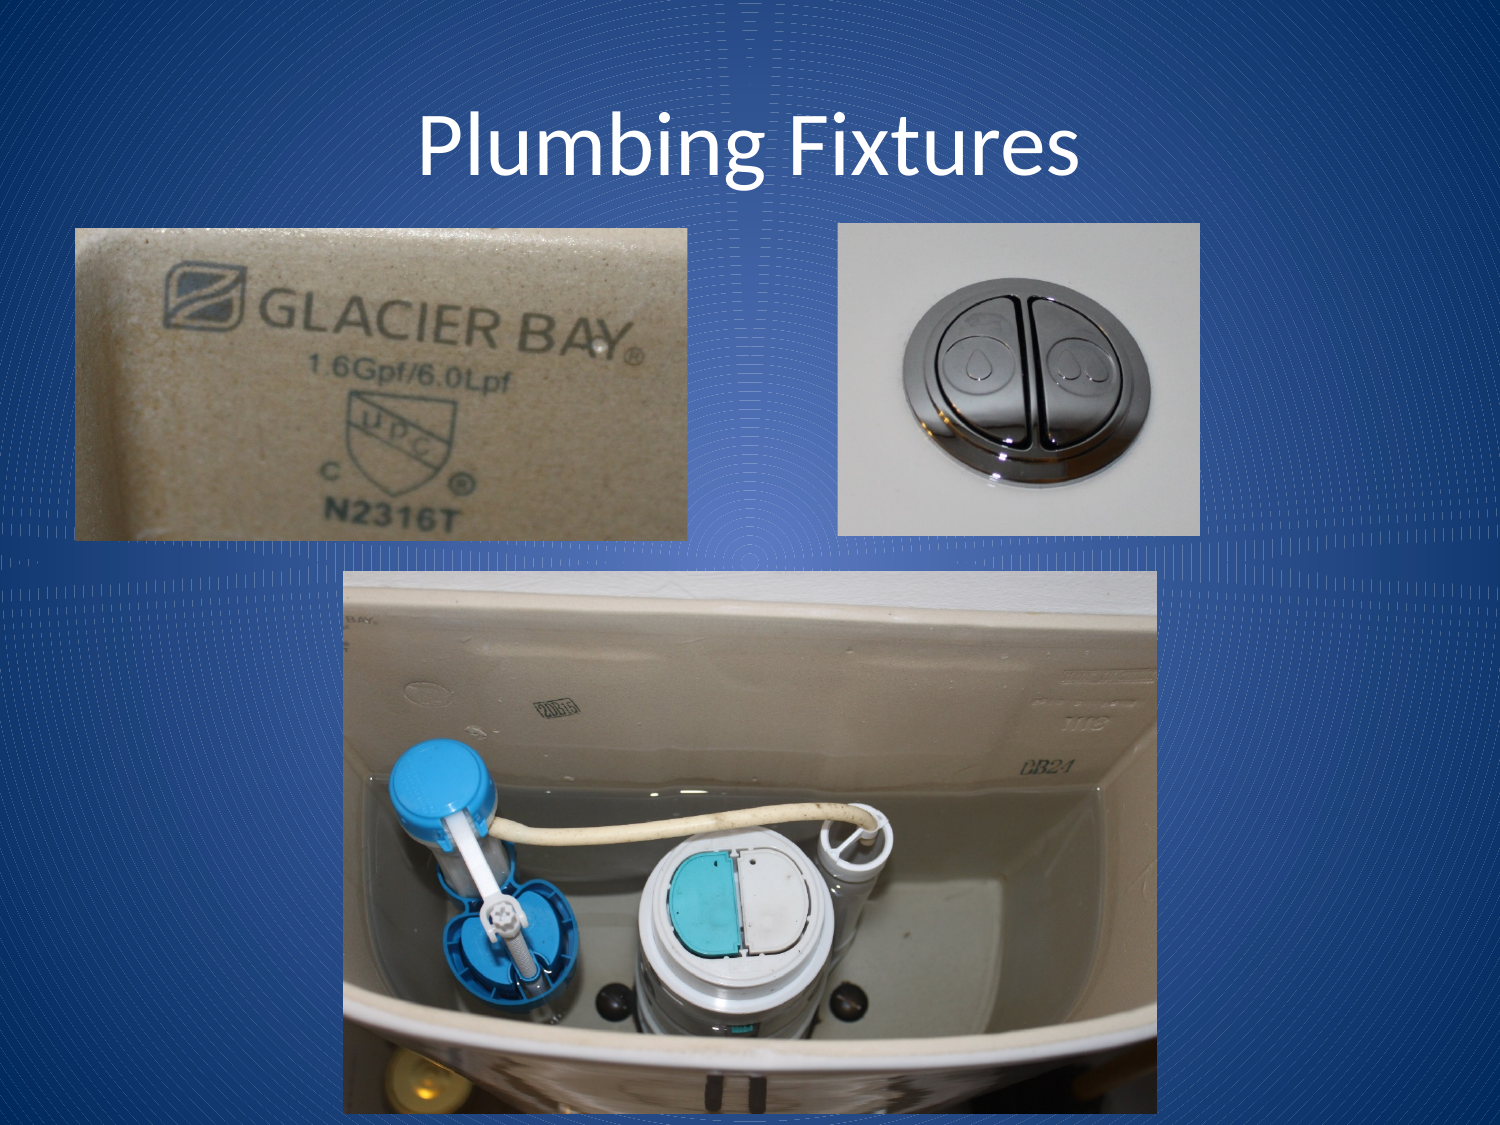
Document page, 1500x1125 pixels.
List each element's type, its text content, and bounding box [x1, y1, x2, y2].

picture [837, 222, 1201, 536]
picture [74, 227, 688, 541]
title Plumbing Fixtures [75, 45, 1425, 233]
picture [343, 571, 1157, 1114]
